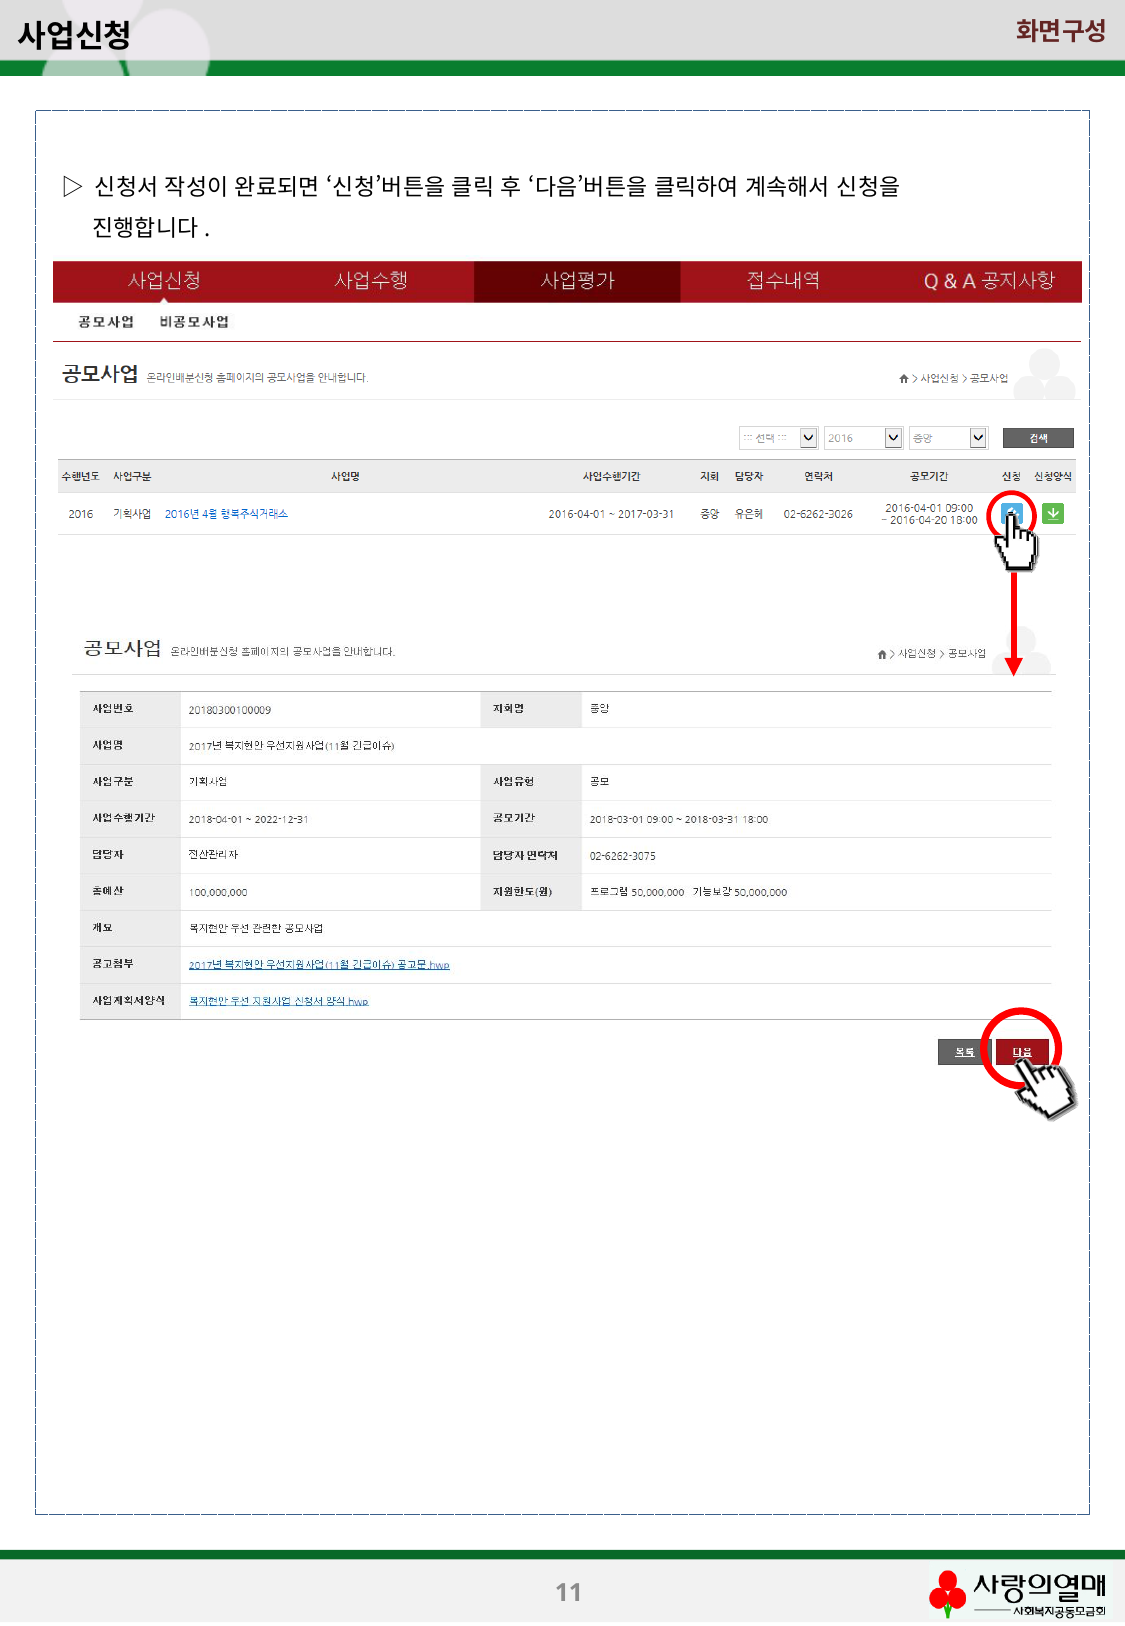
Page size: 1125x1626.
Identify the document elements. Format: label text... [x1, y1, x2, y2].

slide_number 11 [509, 1567, 628, 1619]
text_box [988, 492, 1042, 677]
picture [929, 1561, 1113, 1619]
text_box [72, 624, 1059, 1087]
title 사업신청 [1, 0, 727, 70]
picture [0, 0, 1125, 76]
text_box ▷ 신청서 작성이 완료되면 ‘신청’버튼을 클릭 후 ‘다음’버튼을 클릭하여 계속해서 신청을 진행합니다. [45, 150, 1083, 249]
picture [1008, 1046, 1088, 1134]
picture [52, 255, 1083, 537]
